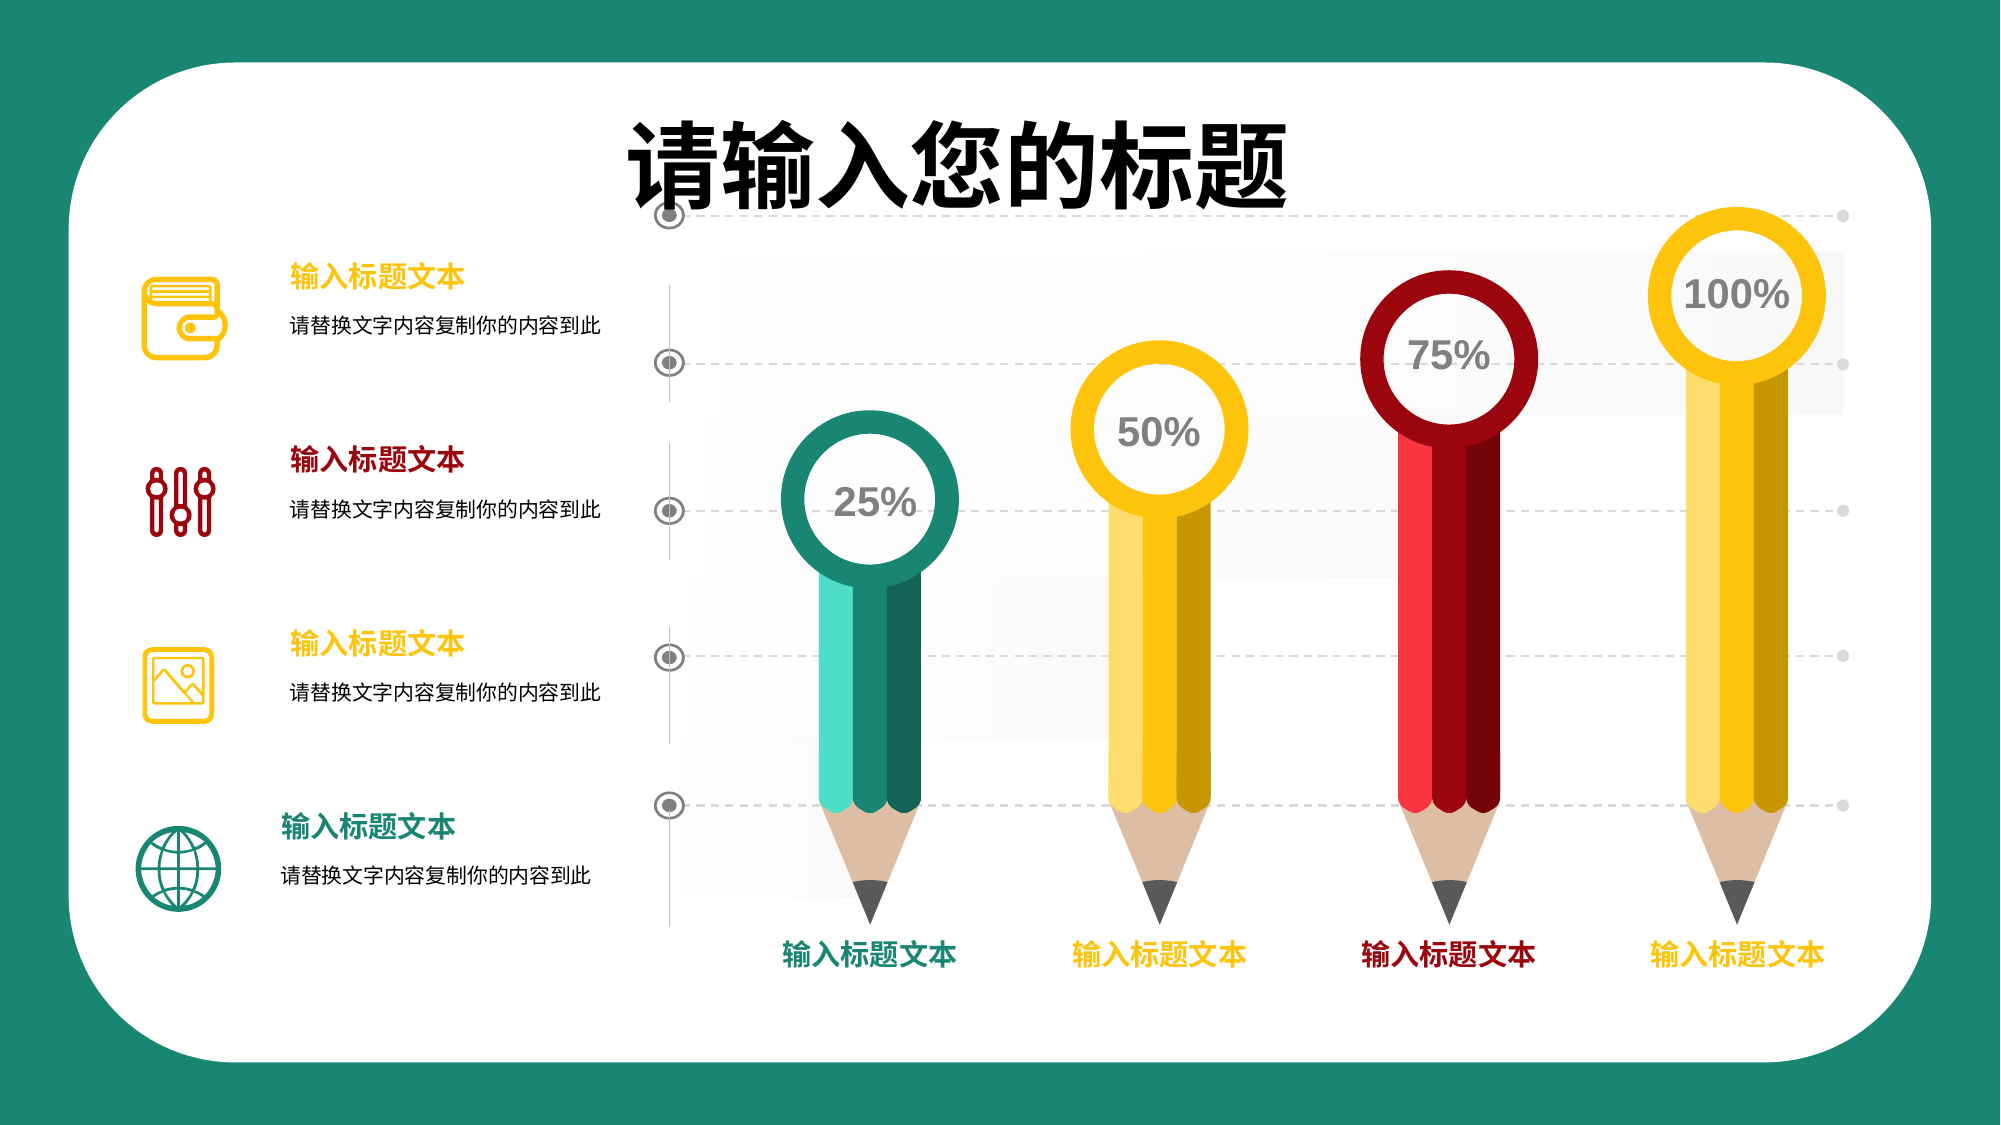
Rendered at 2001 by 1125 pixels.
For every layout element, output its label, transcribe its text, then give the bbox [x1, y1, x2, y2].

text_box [145, 433, 623, 571]
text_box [142, 616, 623, 754]
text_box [135, 800, 614, 938]
text_box 请输入您的标题 [625, 106, 1309, 221]
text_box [141, 250, 623, 387]
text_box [653, 201, 1843, 980]
